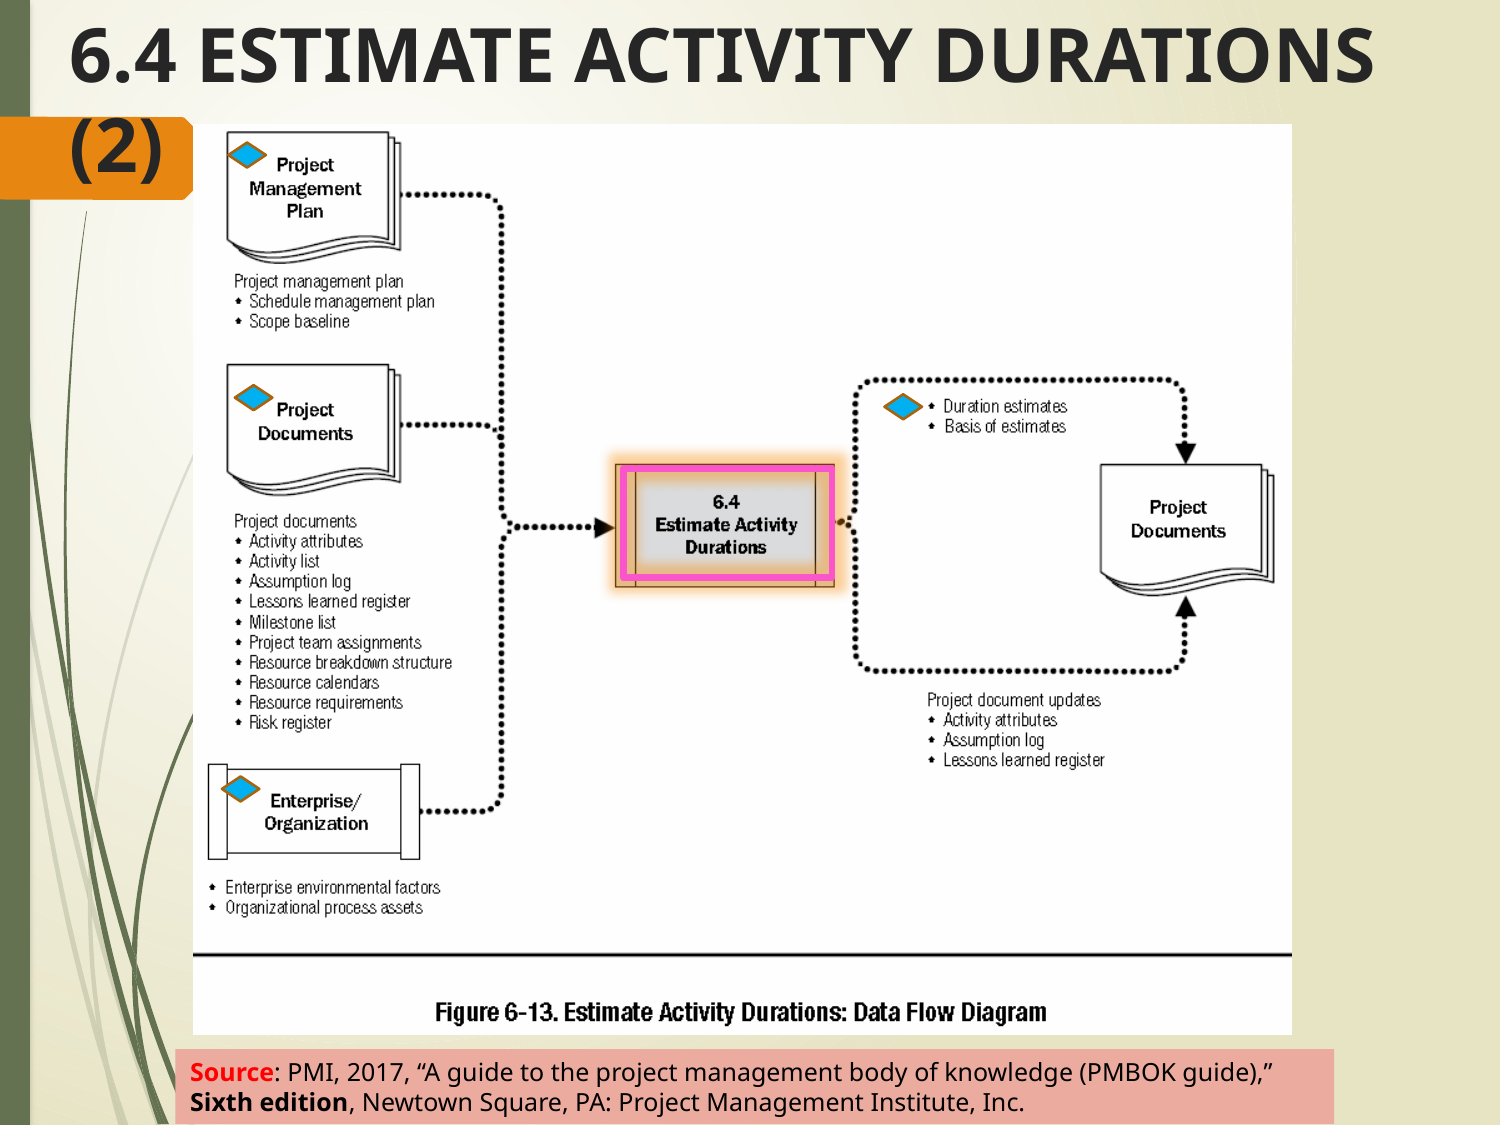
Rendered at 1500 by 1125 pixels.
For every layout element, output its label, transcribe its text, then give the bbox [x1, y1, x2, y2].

text_box Source: PMI, 2017, “A guide to the project management body of knowledge (PMBOK guide),” Sixth edition, Newtown Square, PA: Project Management Institute, Inc. [175, 1049, 1335, 1124]
picture [193, 124, 1292, 1035]
title 6.4 ESTIMATE ACTIVITY DURATIONS (2) [54, 0, 1500, 110]
